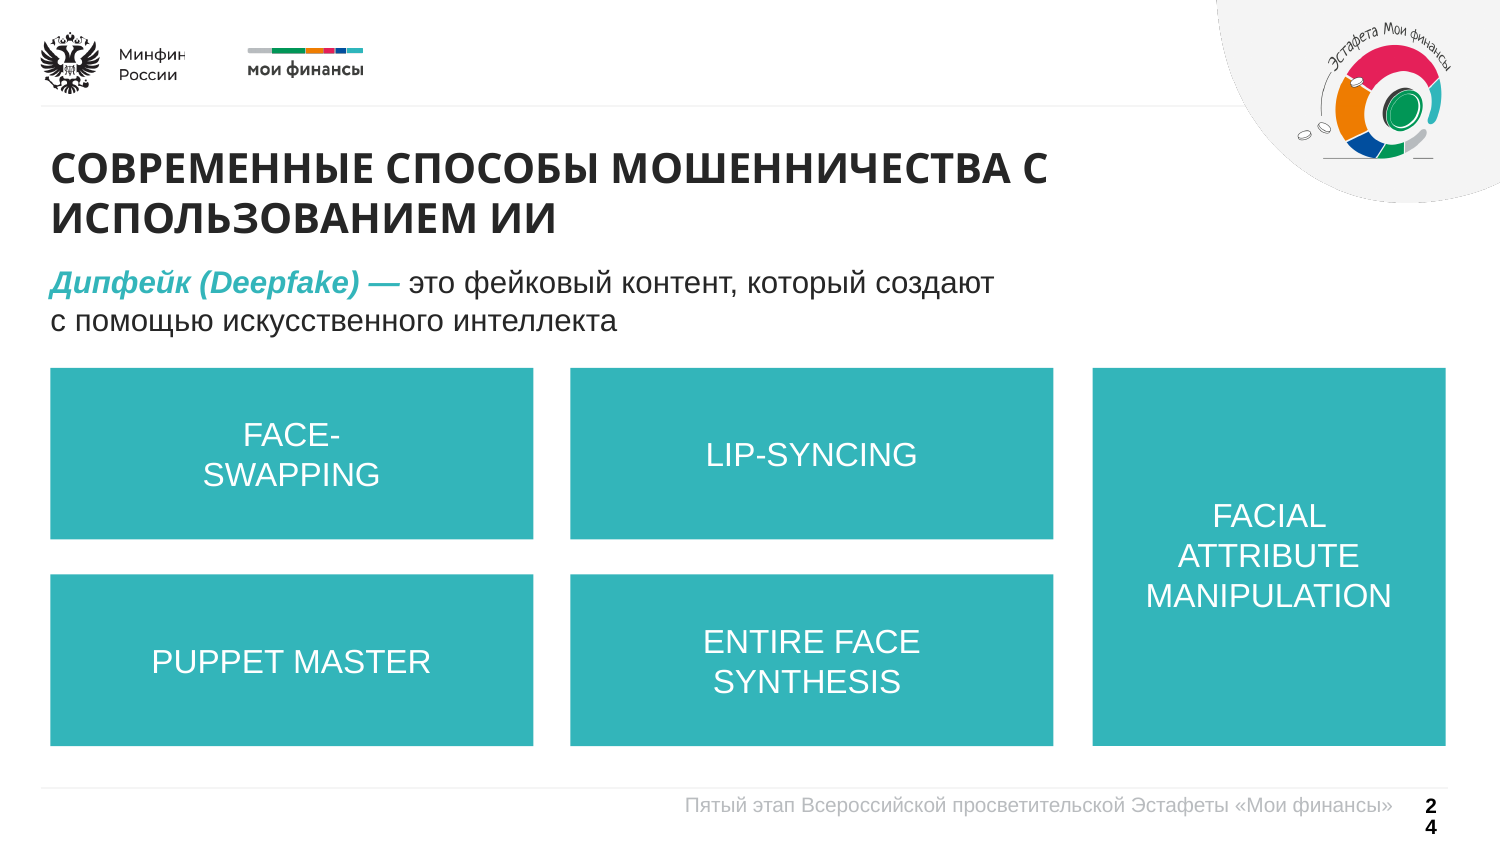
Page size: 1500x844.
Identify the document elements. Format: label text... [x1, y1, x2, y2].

text_box [570, 574, 1054, 747]
text_box FACIAL ATTRIBUTE MANIPULATION [1133, 494, 1405, 614]
text_box [50, 574, 534, 747]
text_box [570, 367, 1054, 540]
title СОВРЕМЕННЫЕ СПОСОБЫ МОШЕННИЧЕСТВА С ИСПОЛЬЗОВАНИЕМ ИИ [50, 142, 1152, 230]
text_box Дипфейк (Deepfake) — это фейковый контент, который создают с помощью искусственного интеллекта [50, 262, 1015, 350]
text_box [50, 367, 534, 540]
text_box PUPPET MASTER [136, 640, 448, 681]
picture [1216, 0, 1500, 203]
text_box [1092, 367, 1446, 746]
slide_number 24 [1416, 783, 1447, 827]
text_box LIP-SYNCING [688, 433, 936, 474]
text_box ENTIRE FACE SYNTHESIS [688, 619, 936, 700]
text_box FACE-SWAPPING [168, 413, 416, 494]
